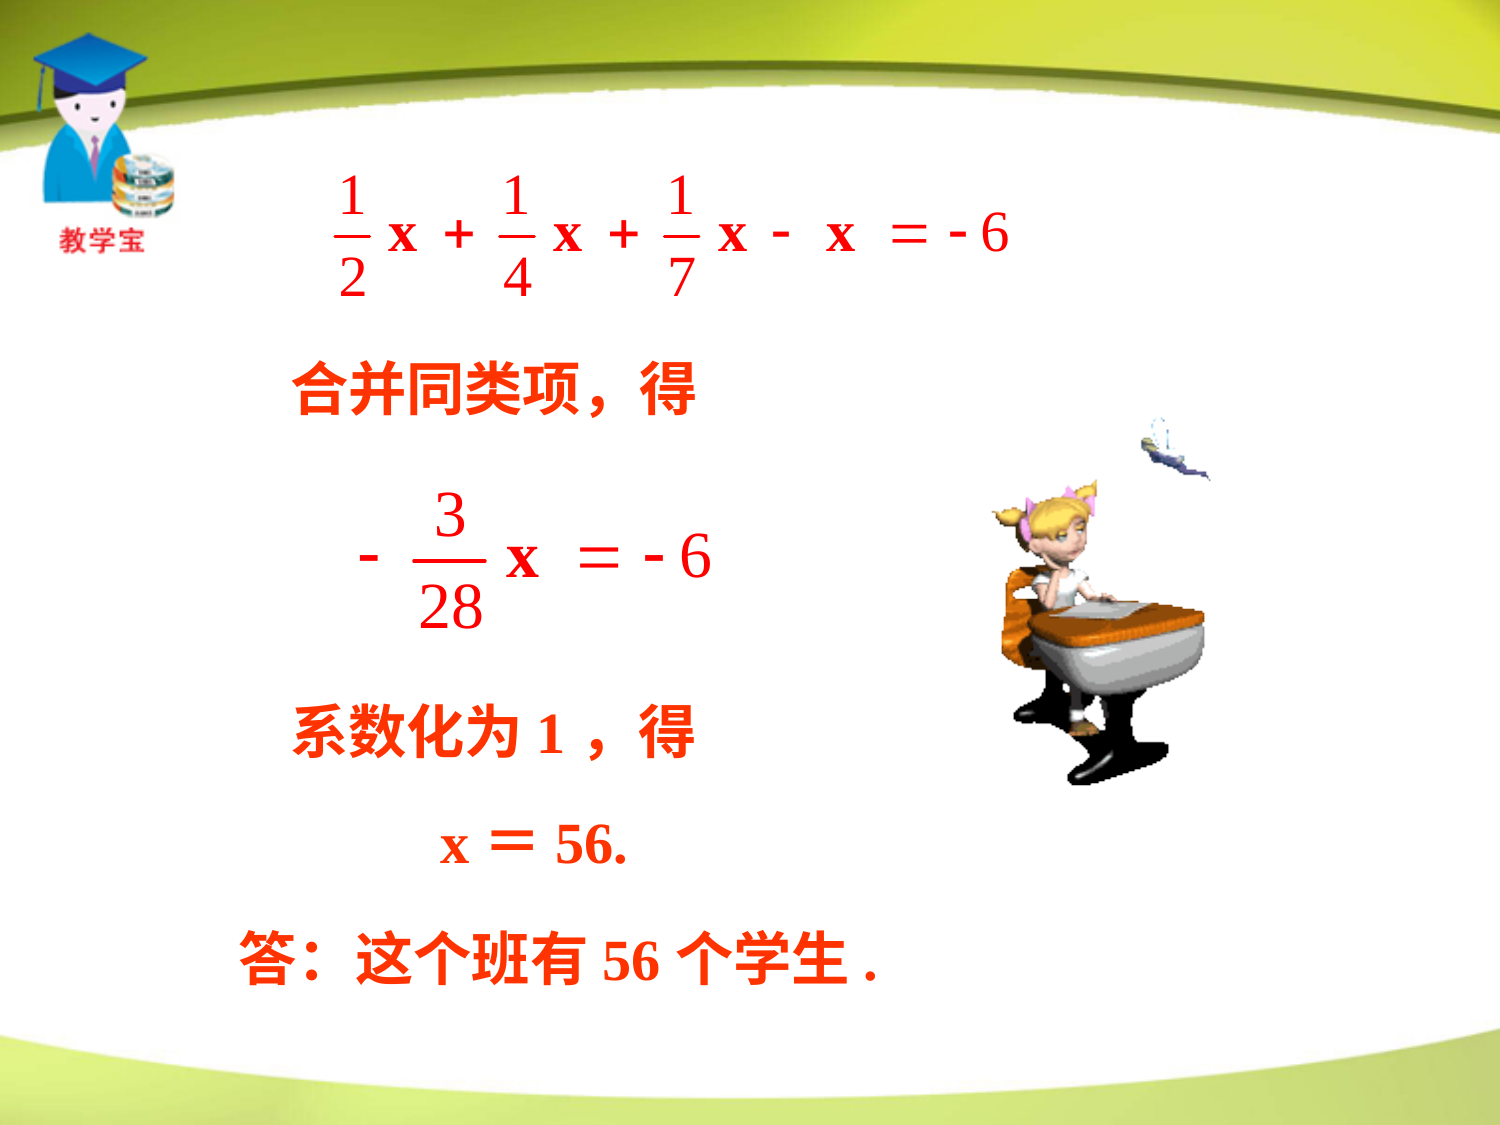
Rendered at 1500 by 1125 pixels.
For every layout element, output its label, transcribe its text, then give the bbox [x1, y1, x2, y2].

text_box 合并同类项，得 [275, 344, 918, 429]
text_box x＝56. [425, 797, 767, 883]
text_box 答：这个班有56个学生. [224, 914, 1098, 1000]
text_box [353, 473, 715, 637]
picture [0, 0, 1500, 1125]
text_box 系数化为1，得 [275, 688, 767, 773]
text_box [330, 159, 1013, 304]
